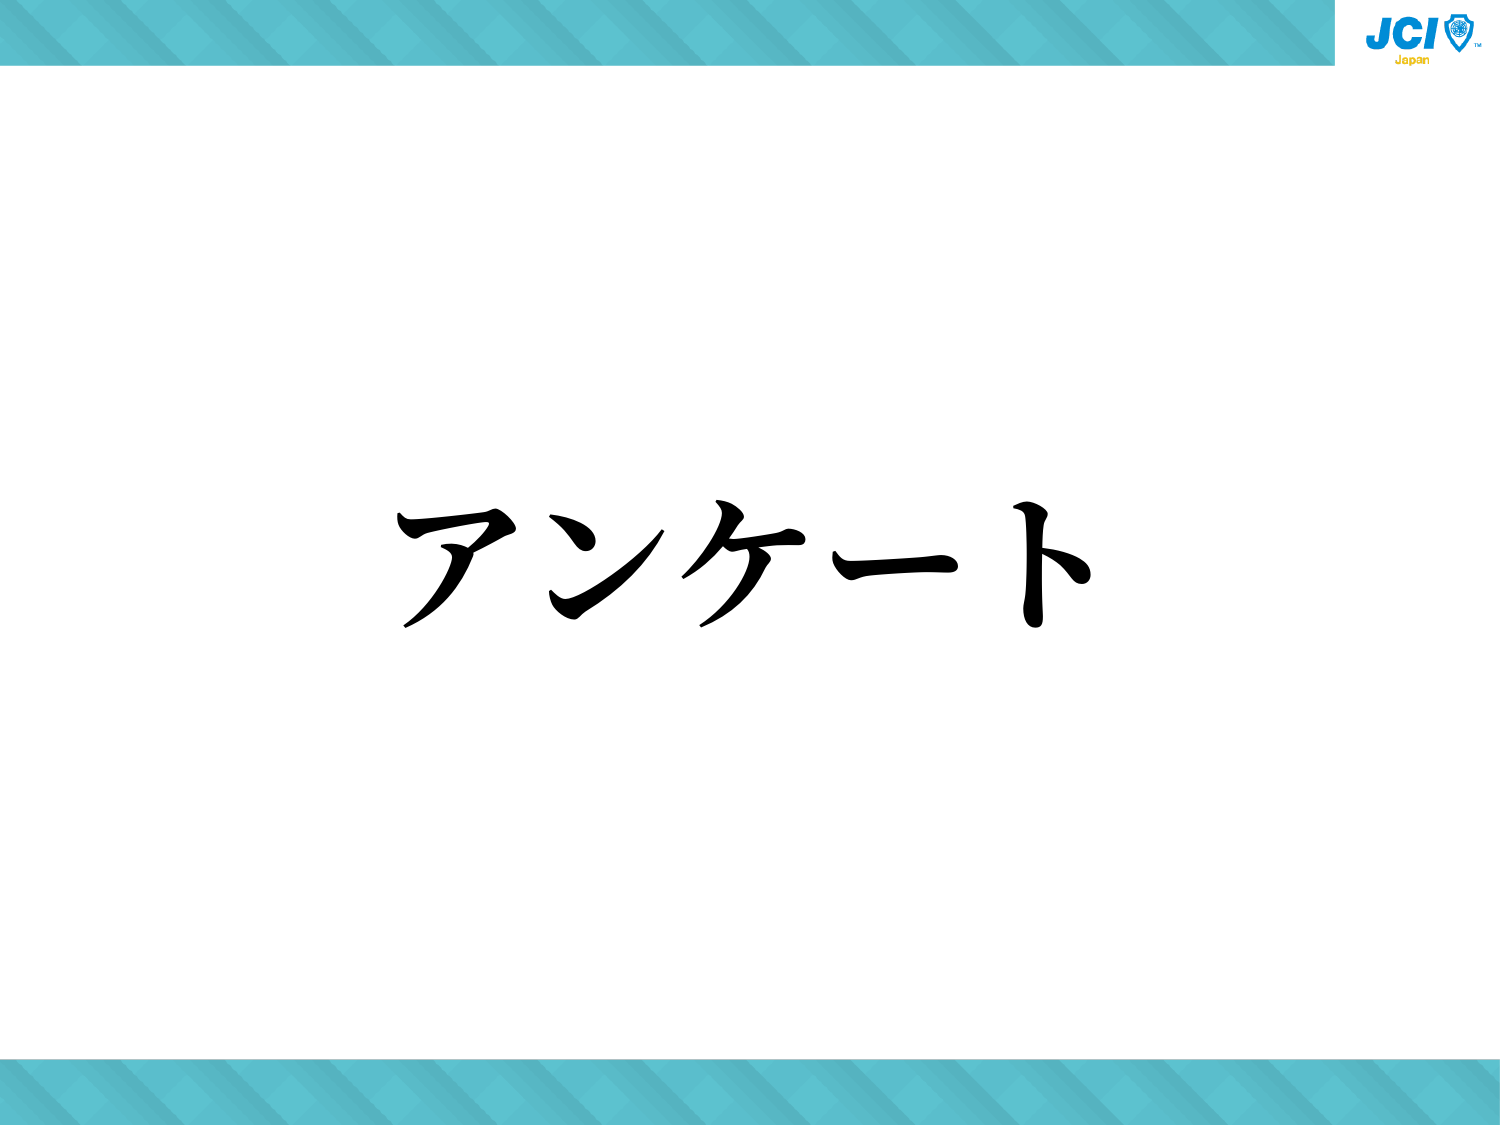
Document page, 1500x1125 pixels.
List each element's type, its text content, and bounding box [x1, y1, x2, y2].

text_box アンケート [126, 376, 1374, 748]
picture [0, 0, 1500, 1125]
